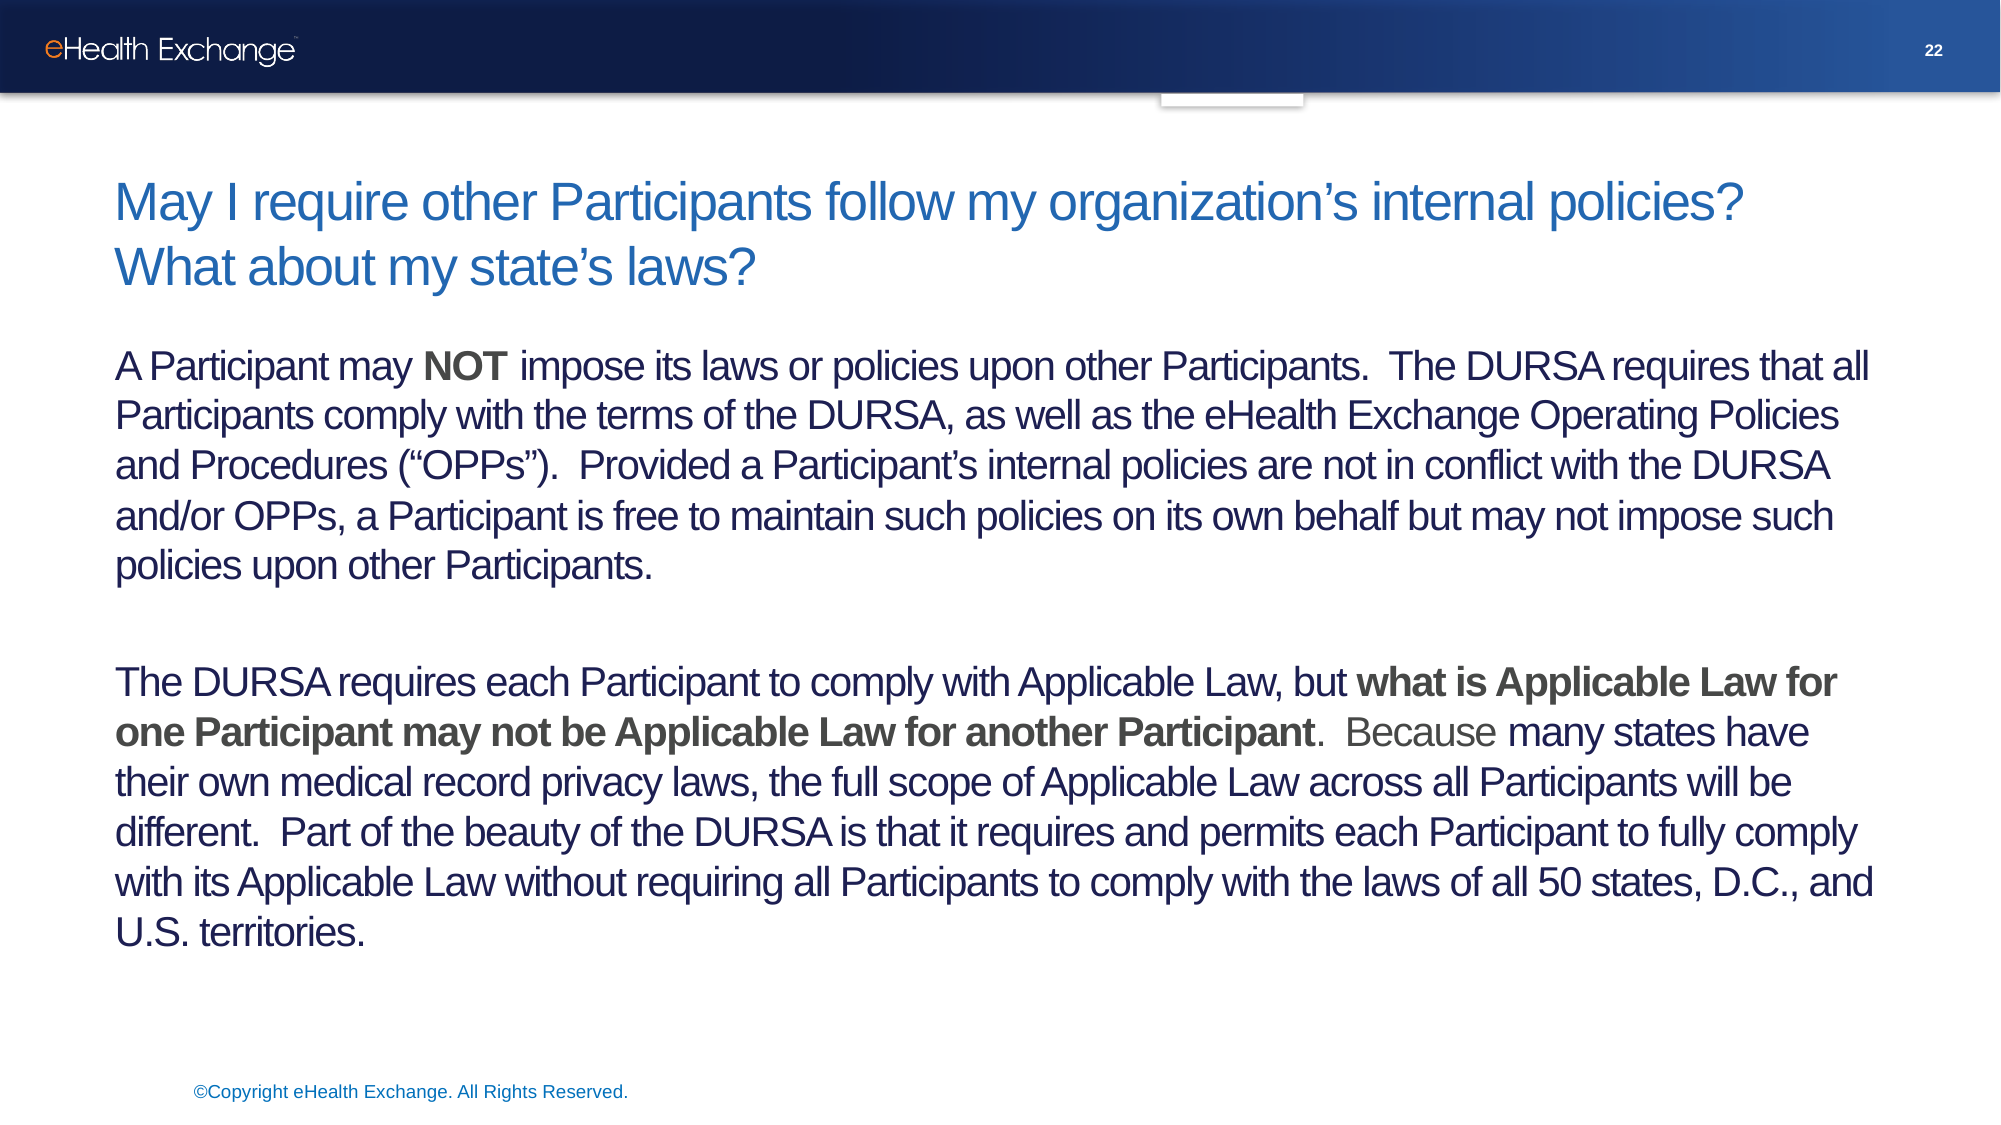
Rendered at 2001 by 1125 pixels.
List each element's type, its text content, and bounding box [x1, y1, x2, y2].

list A Participant may NOT impose its laws or policies upon other Participants. The DURSA requires that all Participants comply with the terms of the DURSA, as well as the eHealth Exchange Operating Policies and Procedures (“OPPs”). Provided a Participant’s internal policies are not in conflict with the DURSA and/or OPPs, a Participant is free to maintain such policies on its own behalf but may not impose such policies upon other Participants. The DURSA requires each Participant to comply with Applicable Law, but what is Applicable Law for one Participant may not be Applicable Law for another Participant. Because many states have their own medical record privacy laws, the full scope of Applicable Law across all Participants will be different. Part of the beauty of the DURSA is that it requires and permits each Participant to fully comply with its Applicable Law without requiring all Participants to comply with the laws of all 50 states, D.C., and U.S. territories. [99, 330, 1900, 1001]
title May I require other Participants follow my organization’s internal policies? What about my state’s laws? [99, 159, 1900, 305]
footer ©Copyright eHealth Exchange. All Rights Reserved. [178, 1057, 978, 1125]
slide_number 22 [1891, 32, 1958, 93]
picture [15, 21, 316, 82]
